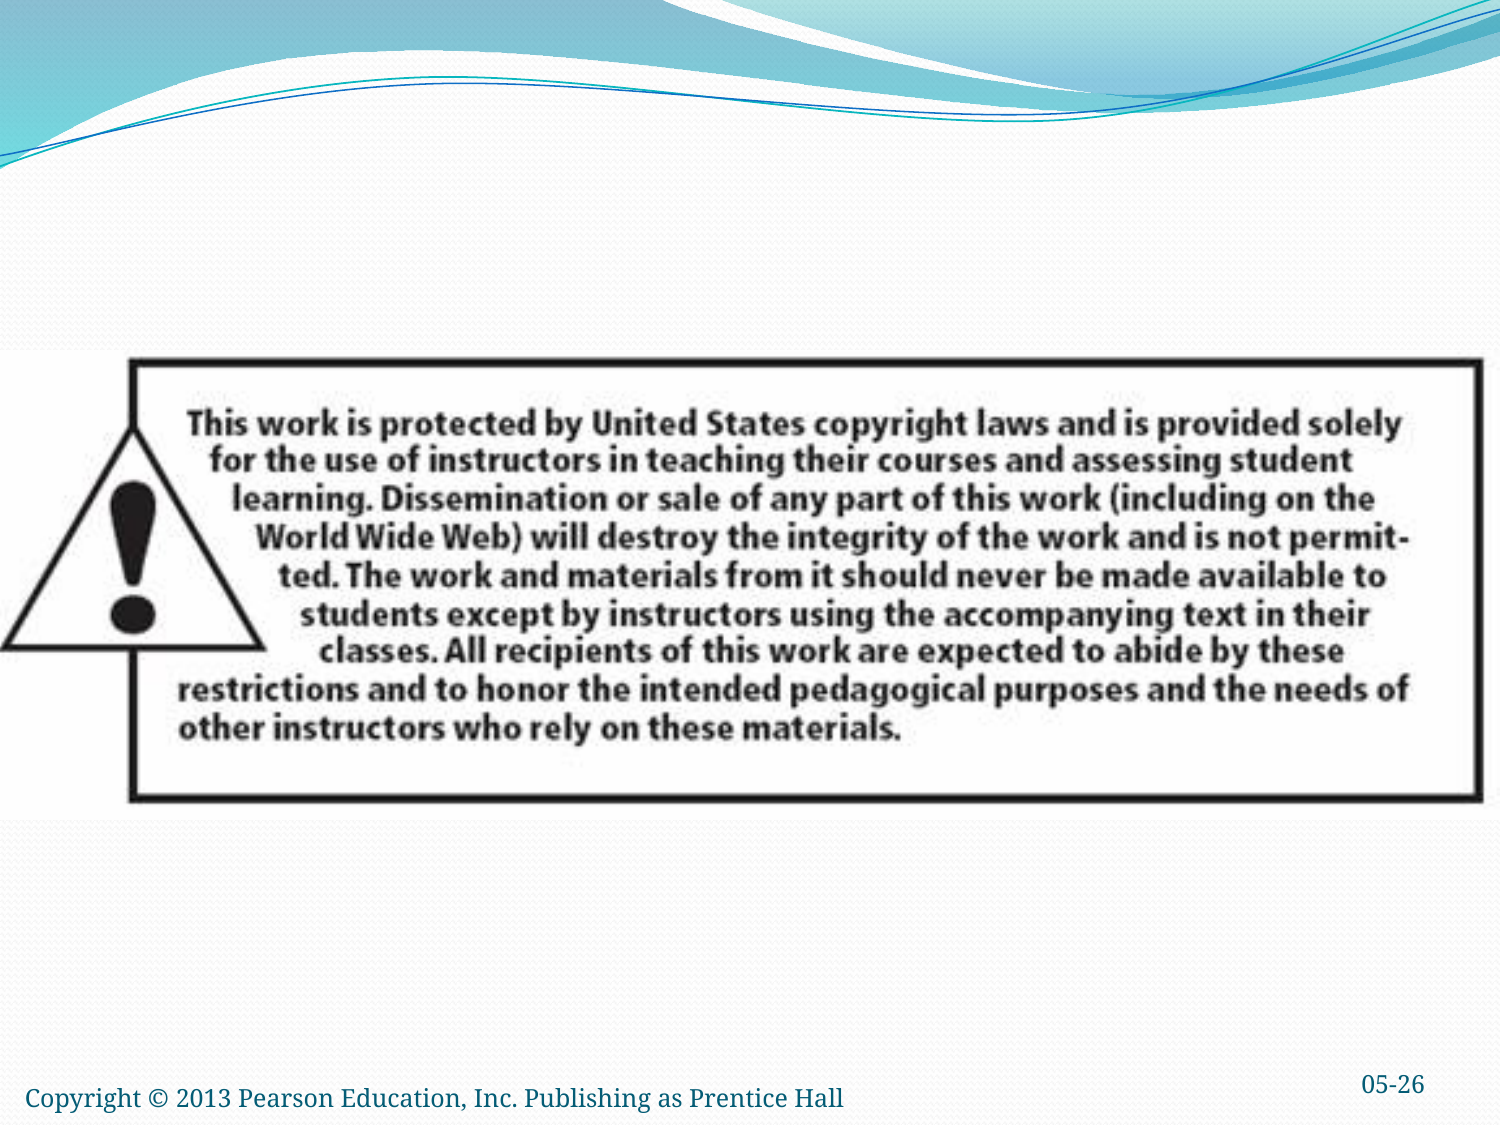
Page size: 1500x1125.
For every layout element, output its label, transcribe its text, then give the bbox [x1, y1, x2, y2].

text_box Copyright © 2013 Pearson Education, Inc. Publishing as Prentice Hall [24, 1074, 988, 1113]
slide_number 05-26 [1299, 1042, 1425, 1103]
picture [0, 350, 1500, 820]
